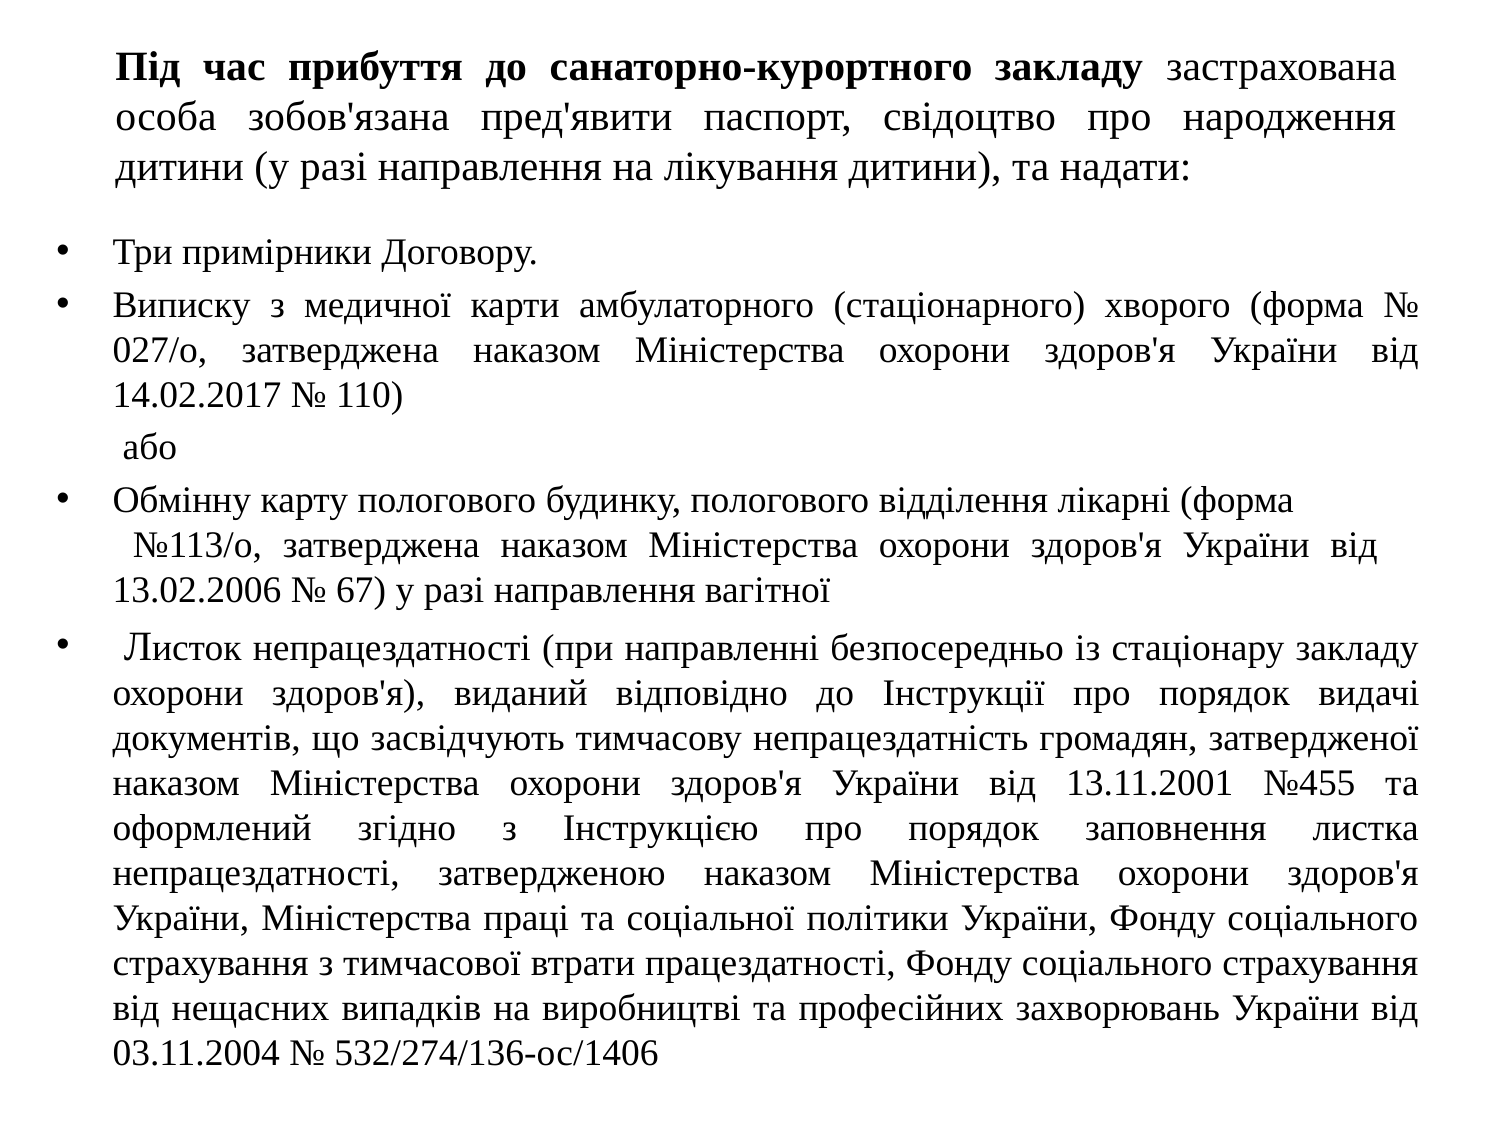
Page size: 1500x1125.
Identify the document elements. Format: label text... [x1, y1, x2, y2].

title Під час прибуття до санаторно-курортного закладу застрахована особа зобов'язана пред'явити паспорт, свідоцтво про народження дитини (у разі направлення на лікування дитини), та надати: [100, 30, 1412, 197]
list Три примірники Договору. Виписку з медичної карти амбулаторного (стаціонарного) хворого (форма № 027/о, затверджена наказом Міністерства охорони здоров'я України від 14.02.2017 № 110) або Обмінну карту пологового будинку, пологового відділення лікарні (форма №113/о, затверджена наказом Міністерства охорони здоров'я України від 13.02.2006 № 67) у разі направлення вагітної Листок непрацездатності (при направленні безпосередньо із стаціонару закладу охорони здоров'я), виданий відповідно до Інструкції про порядок видачі документів, що засвідчують тимчасову непрацездатність громадян, затвердженої наказом Міністерства охорони здоров'я України від 13.11.2001 №455 та оформлений згідно з Інструкцією про порядок заповнення листка непрацездатності, затвердженою наказом Міністерства охорони здоров'я України, Міністерства праці та соціальної політики України, Фонду соціального страхування з тимчасової втрати працездатності, Фонду соціального страхування від нещасних випадків на виробництві та професійних захворювань України від 03.11.2004 № 532/274/136-ос/1406 [41, 219, 1436, 1125]
